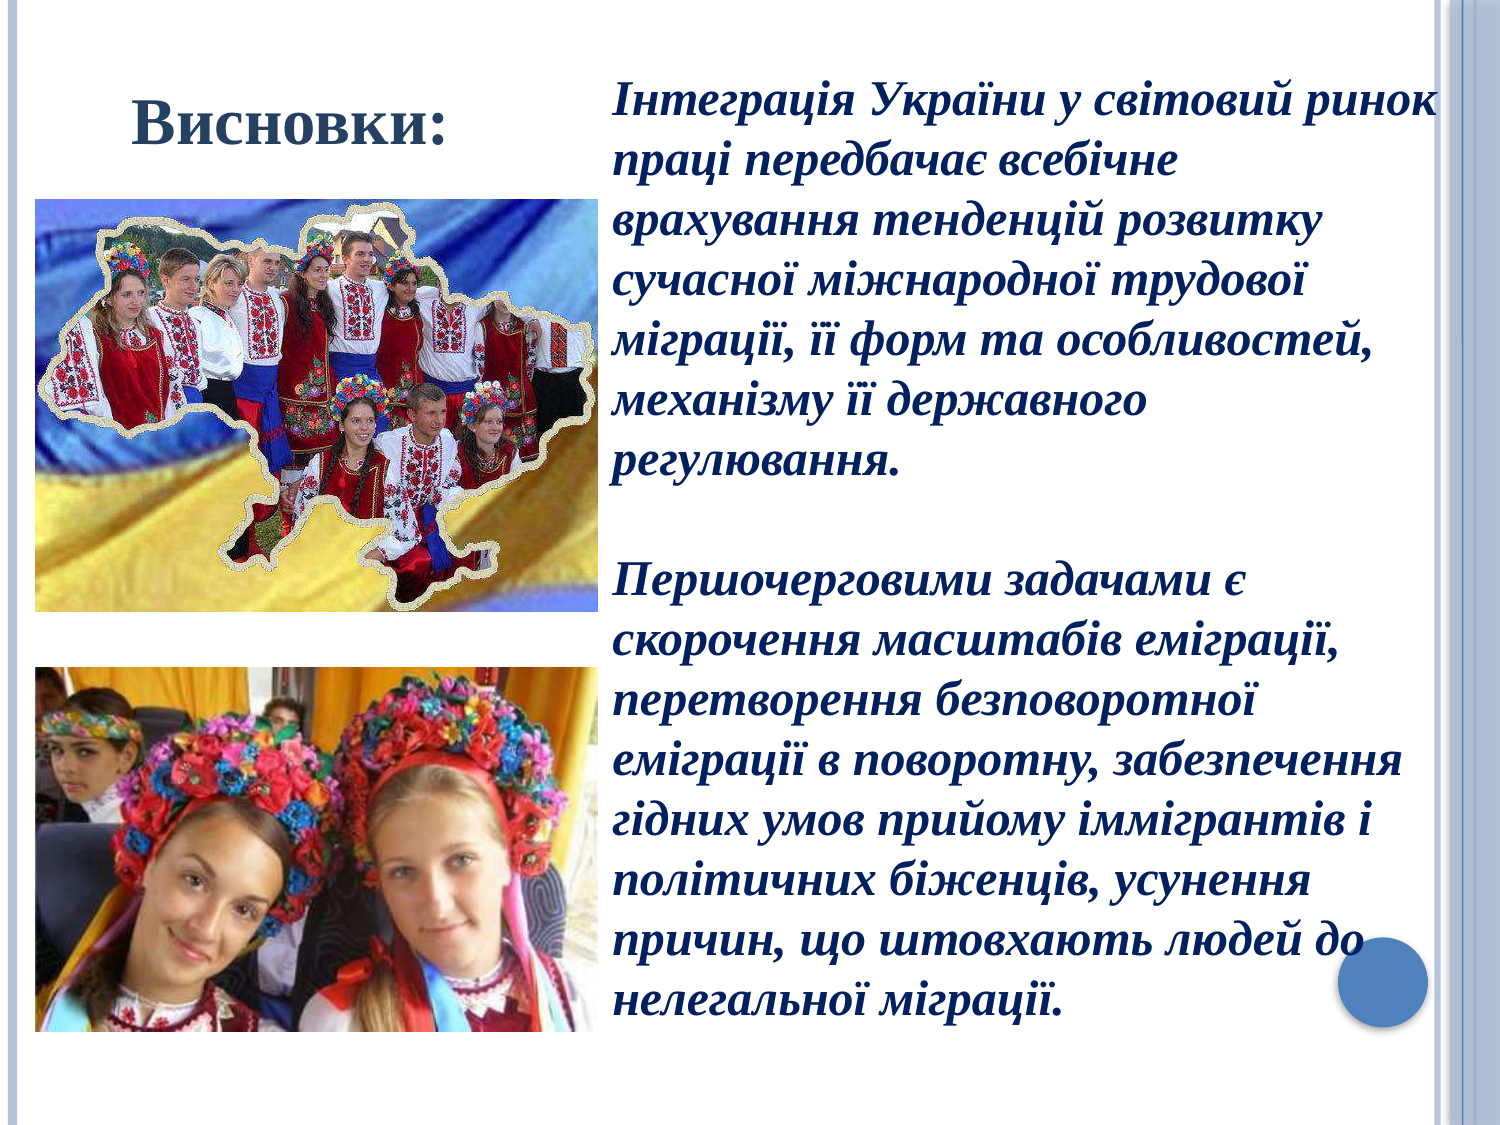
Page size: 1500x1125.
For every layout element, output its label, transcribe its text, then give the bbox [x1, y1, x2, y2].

text_box Інтеграція України у світовий ринок праці передбачає всебічне врахування тенденцій розвитку сучасної міжнародної трудової міграції, її форм та особливостей, механізму її державного регулювання. Першочерговими задачами є скорочення масштабів еміграції, перетворення безповоротної еміграції в поворотну, забезпечення гідних умов прийому іммігрантів і політичних біженців, усунення причин, що штовхають людей до нелегальної міграції. [597, 58, 1453, 1034]
picture [34, 198, 599, 613]
picture [34, 667, 599, 1032]
text_box Висновки: [117, 70, 597, 165]
